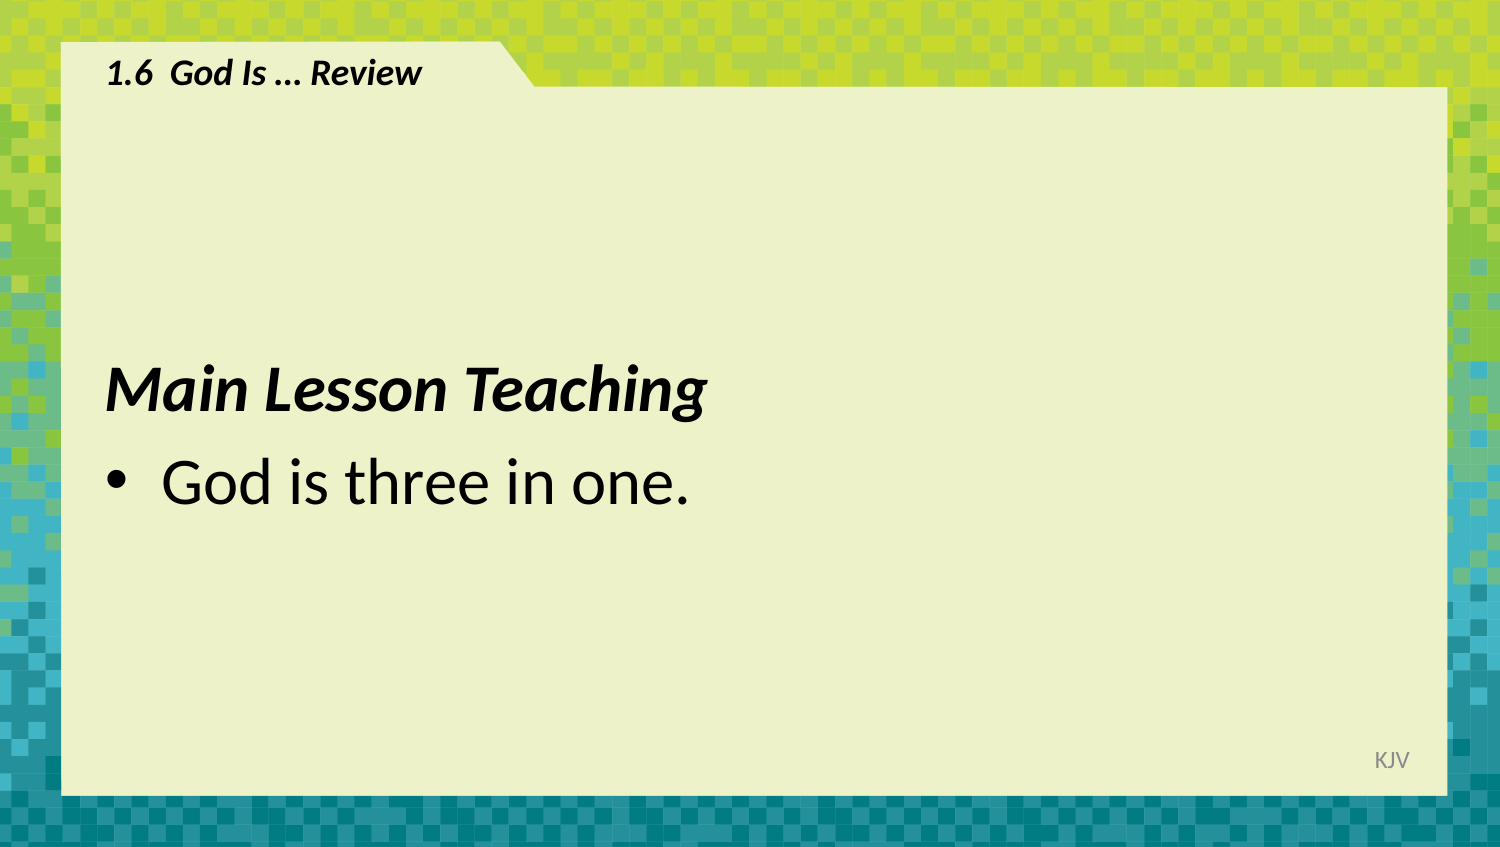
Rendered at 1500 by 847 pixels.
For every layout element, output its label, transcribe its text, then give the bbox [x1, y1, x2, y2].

title 1.6 God Is … Review [89, 33, 1420, 108]
list Main Lesson Teaching God is three in one. [89, 141, 1403, 722]
picture [0, 0, 1500, 847]
footer KJV [950, 736, 1425, 782]
